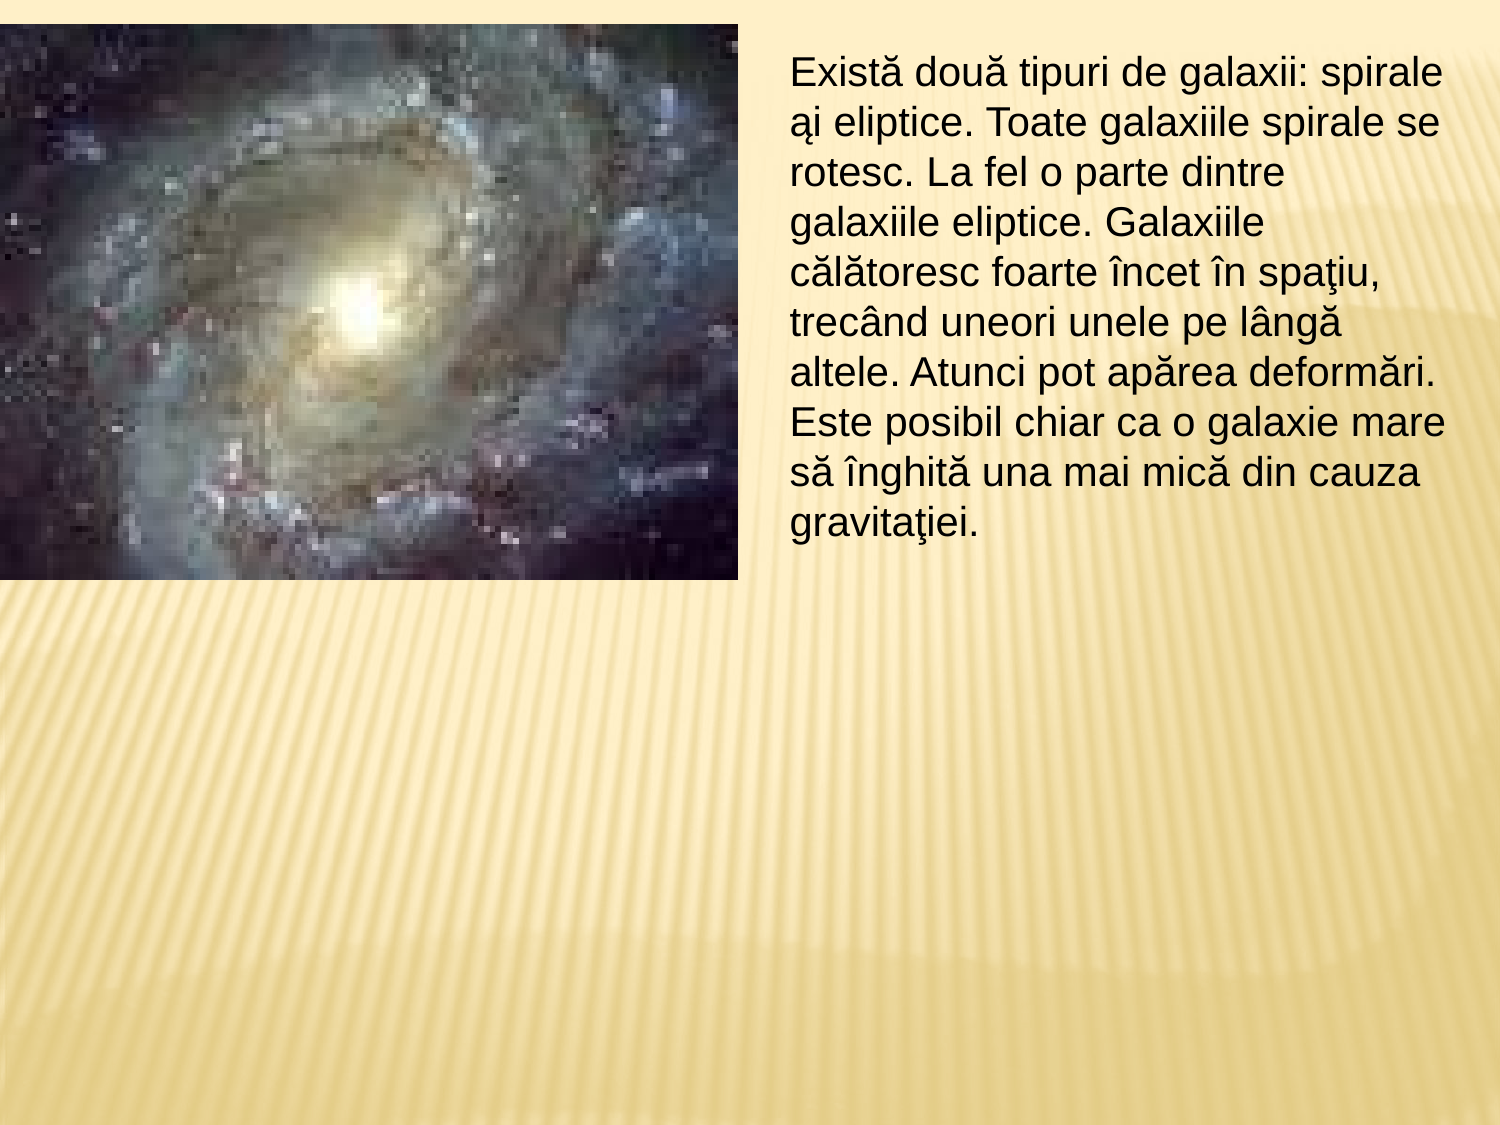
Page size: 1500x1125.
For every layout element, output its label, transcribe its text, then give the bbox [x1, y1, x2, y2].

picture [0, 24, 738, 580]
text_box Există două tipuri de galaxii: spirale ąi eliptice. Toate galaxiile spirale se rotesc. La fel o parte dintre galaxiile eliptice. Galaxiile călătoresc foarte încet în spaţiu, trecând uneori unele pe lângă altele. Atunci pot apărea deformări. Este posibil chiar ca o galaxie mare să înghită una mai mică din cauza gravitaţiei. [774, 37, 1463, 553]
